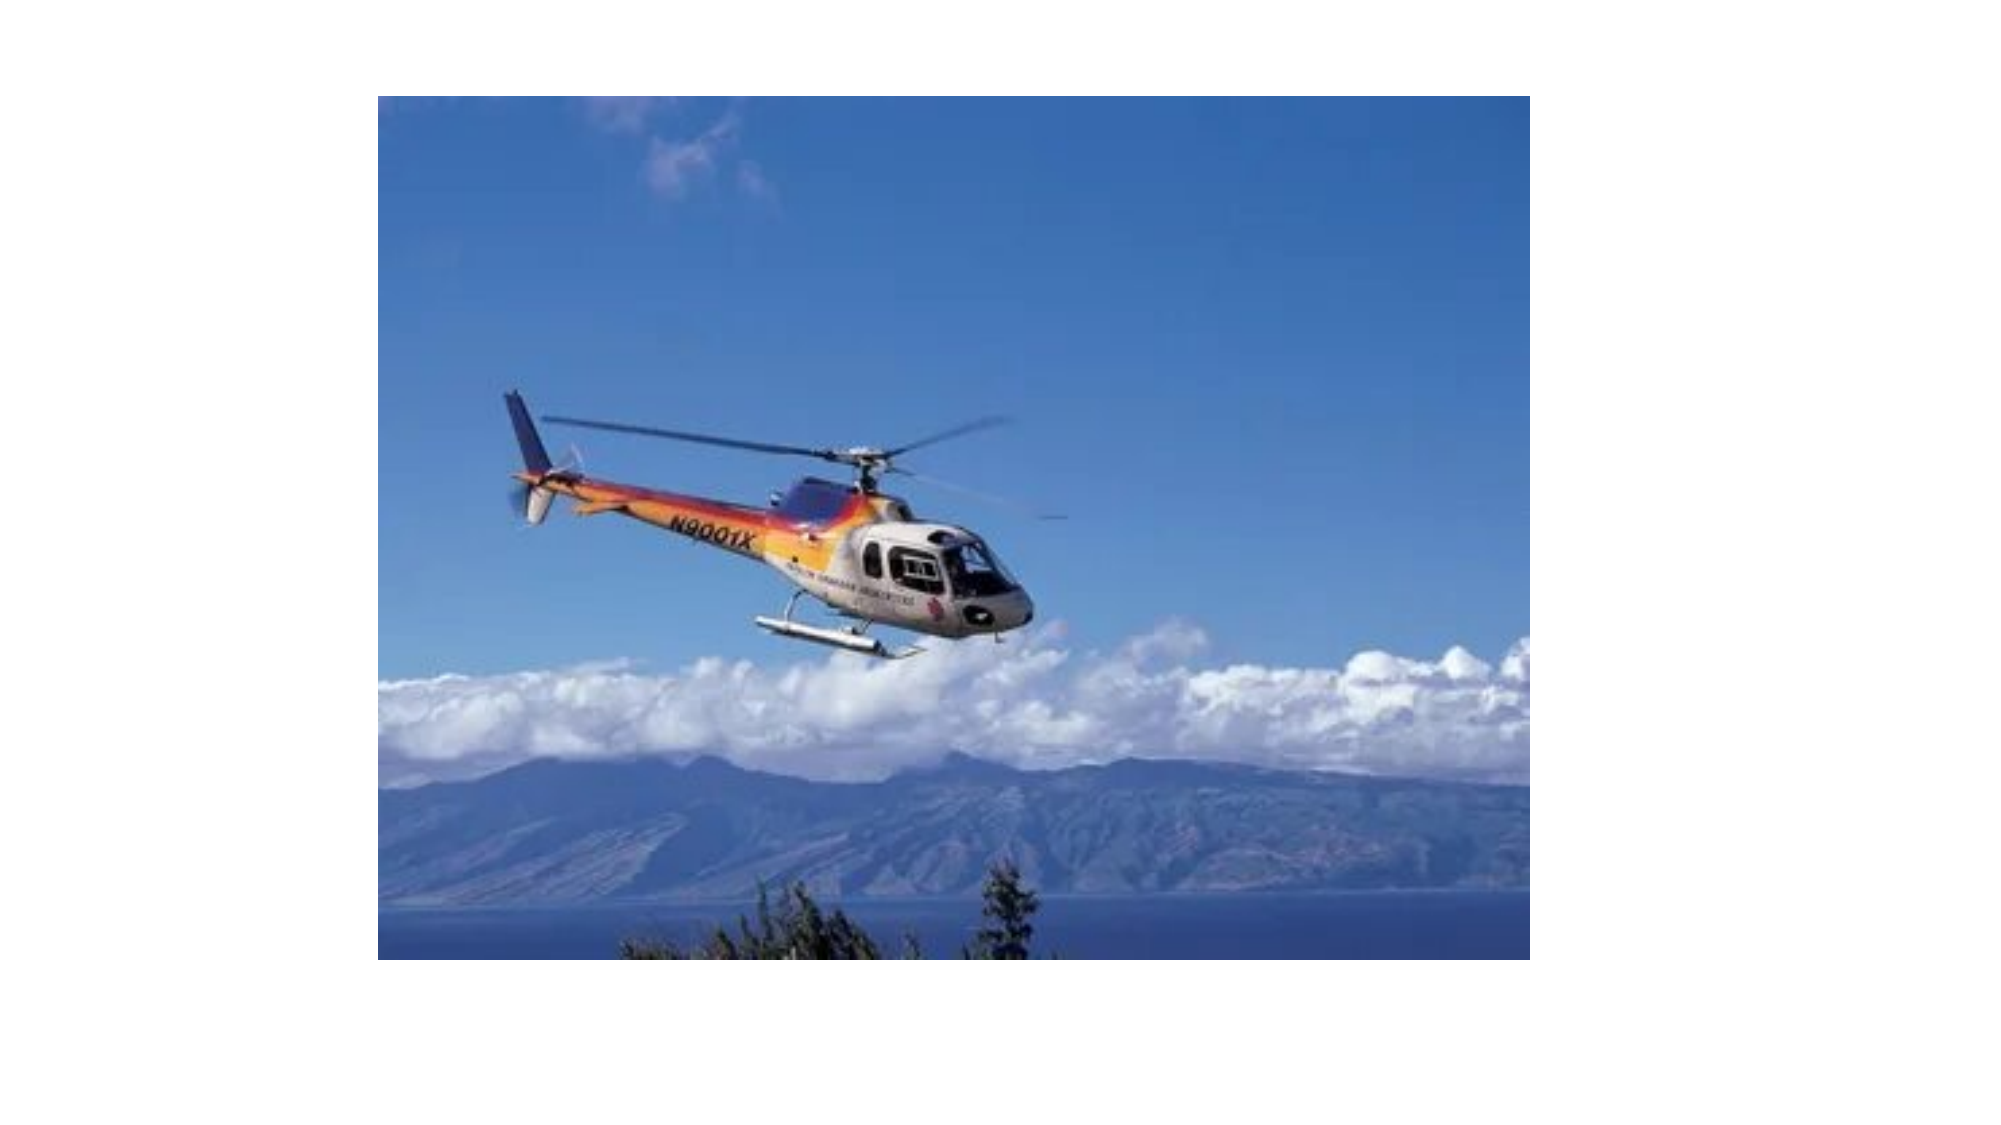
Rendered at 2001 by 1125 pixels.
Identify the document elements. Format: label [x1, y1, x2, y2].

picture [378, 96, 1530, 960]
